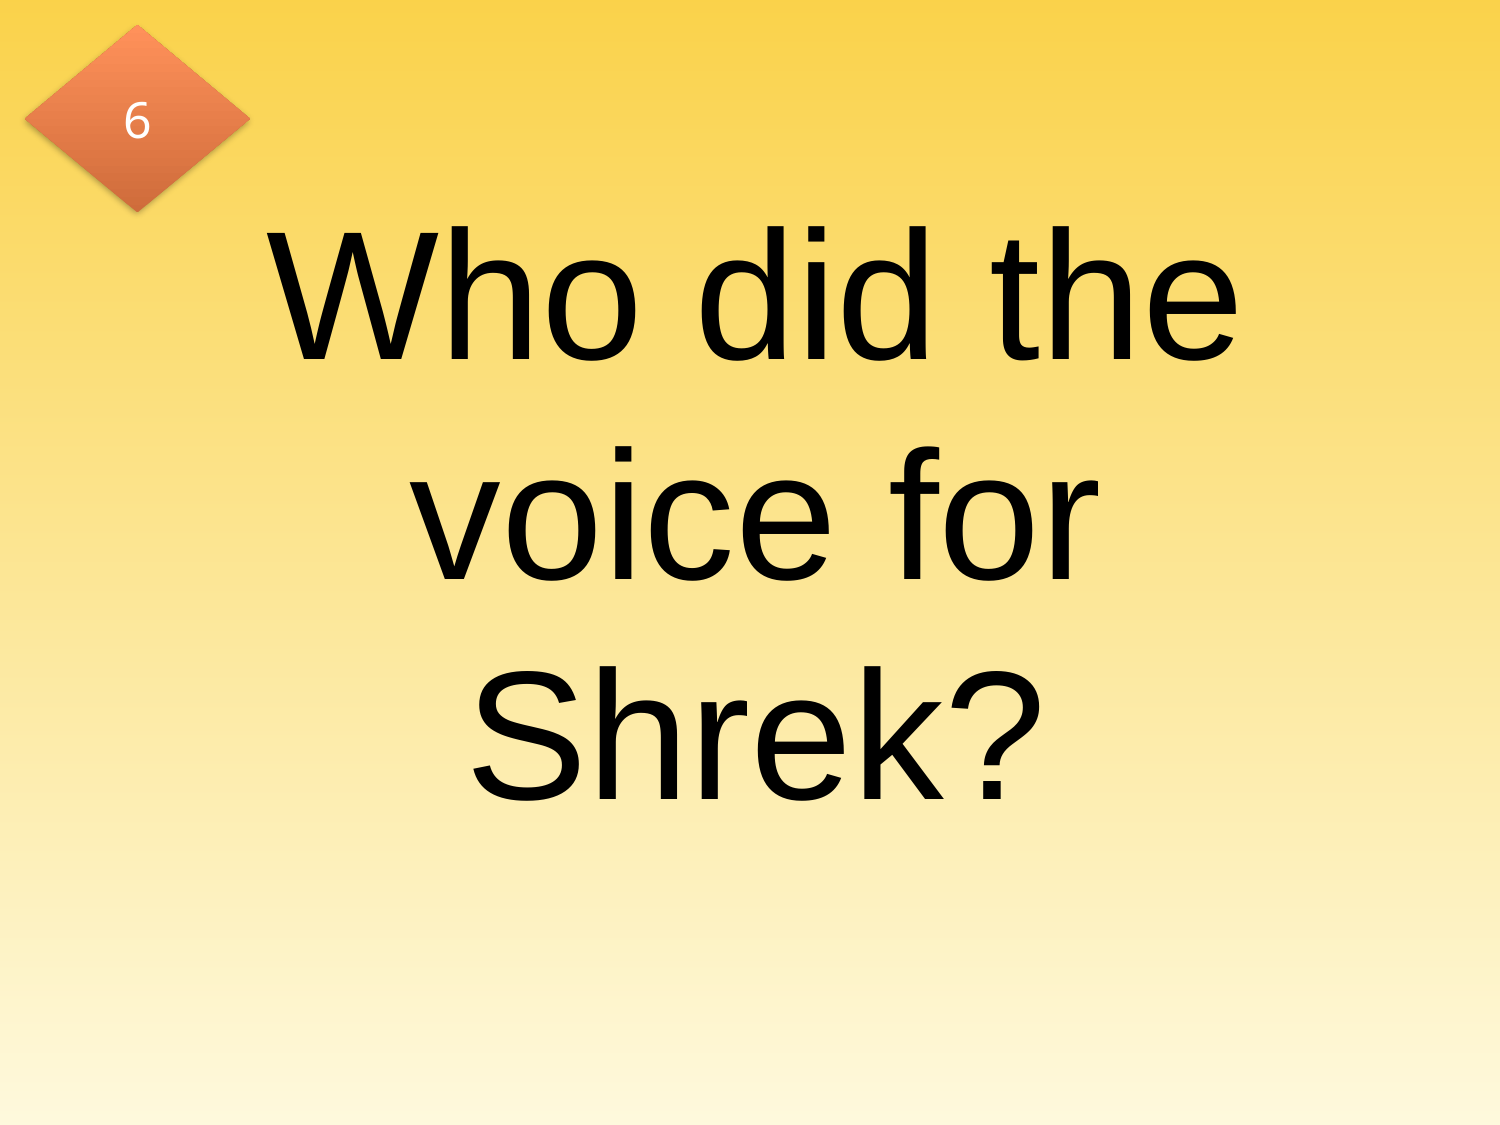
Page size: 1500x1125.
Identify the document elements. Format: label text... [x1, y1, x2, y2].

text_box 6 [24, 24, 250, 213]
title Who did the voice for Shrek? [112, 137, 1401, 876]
